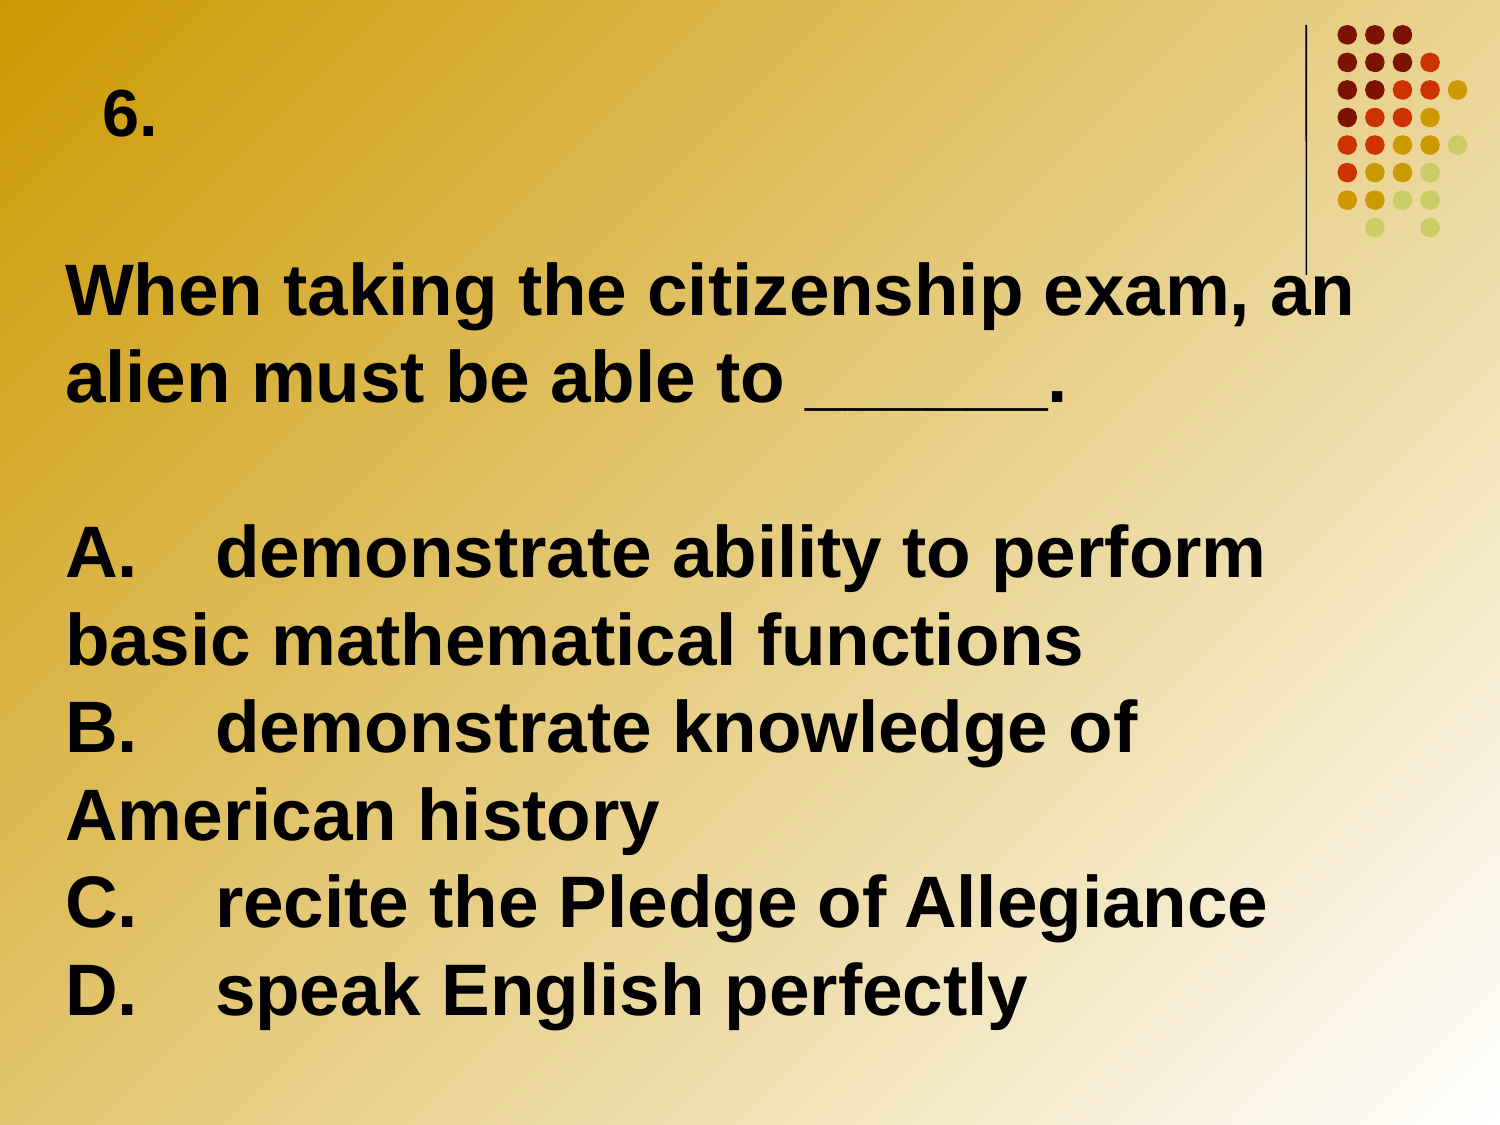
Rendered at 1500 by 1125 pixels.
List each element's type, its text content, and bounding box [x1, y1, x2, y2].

title When taking the citizenship exam, an alien must be able to ______. A. demonstrate ability to perform basic mathematical functions B. demonstrate knowledge of American history C. recite the Pledge of Allegiance D. speak English perfectly [50, 825, 1463, 1038]
text_box 6. [87, 62, 225, 158]
